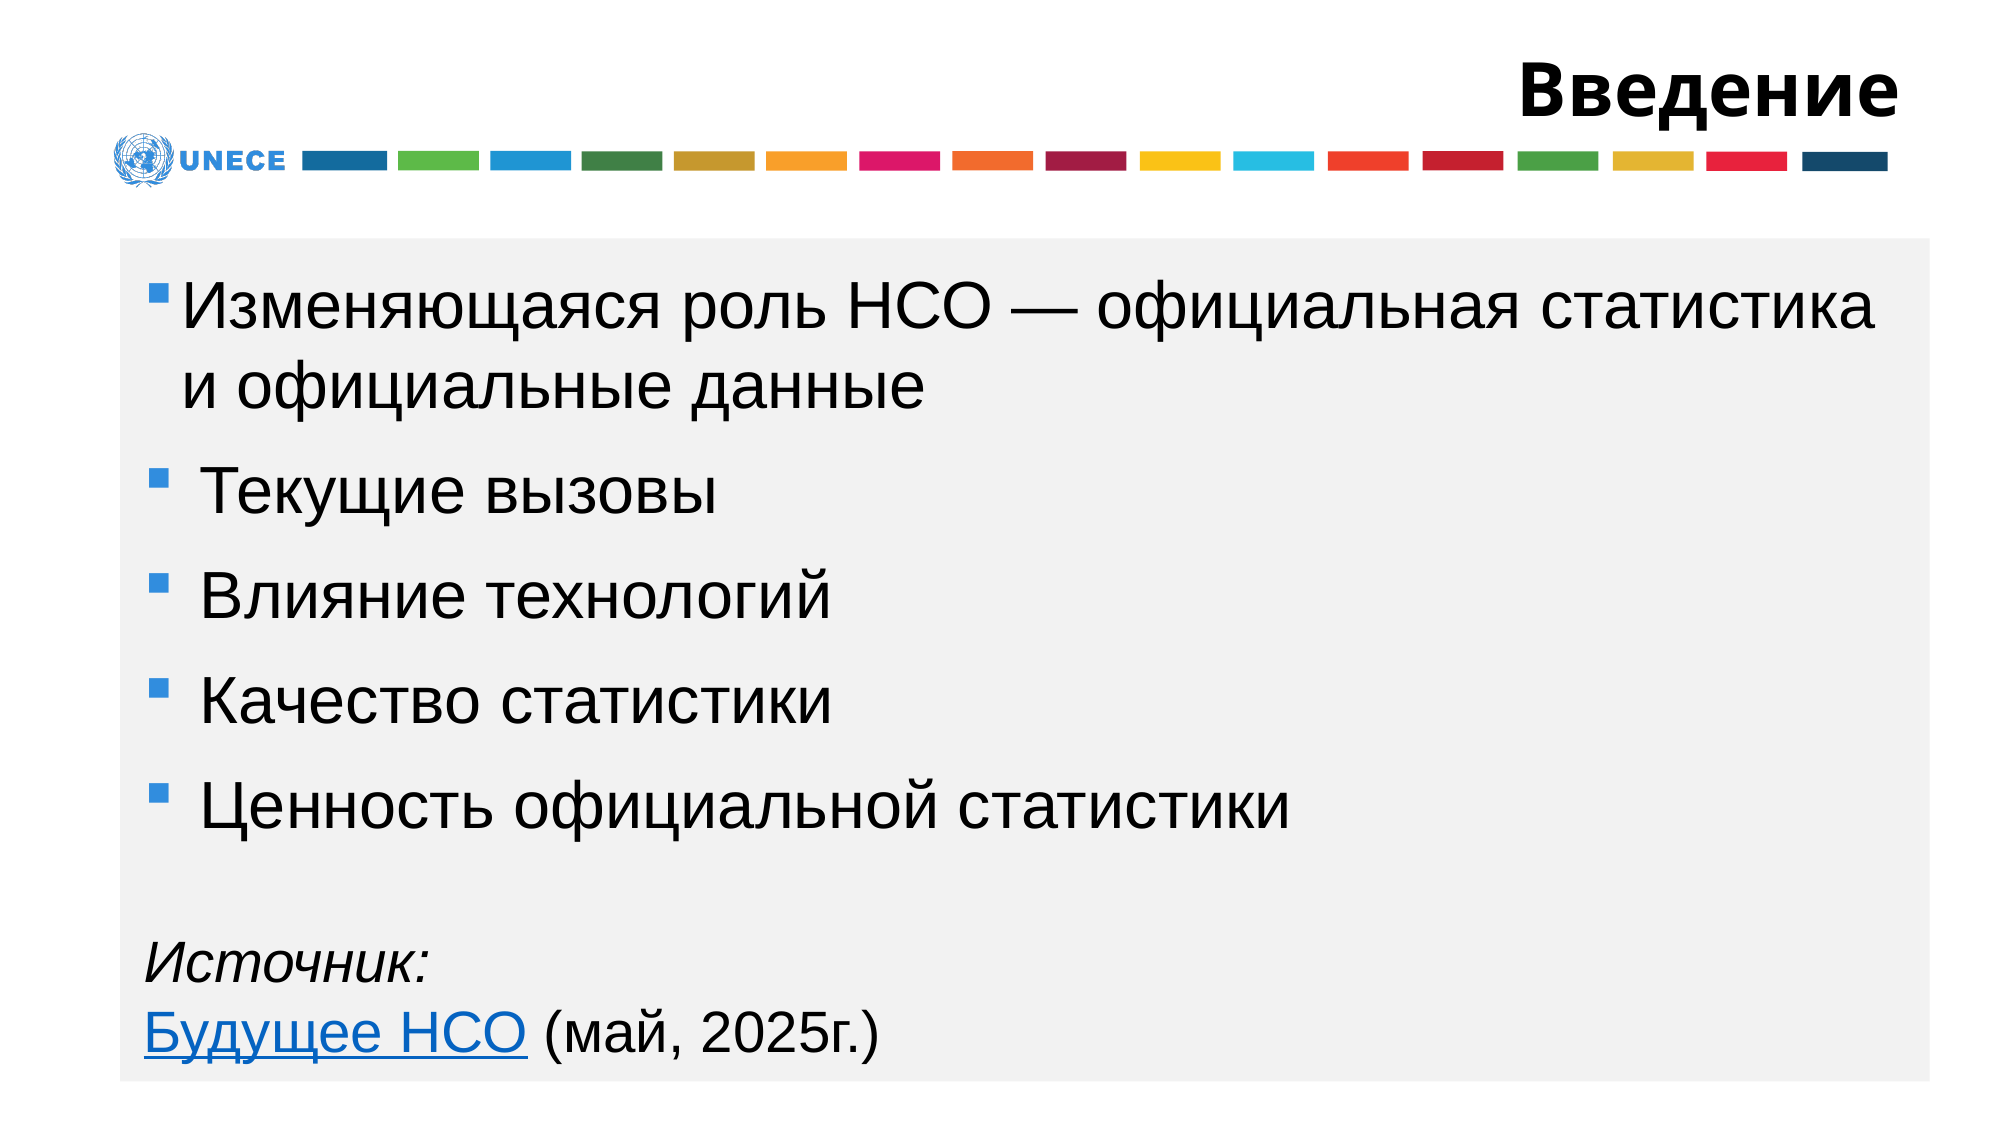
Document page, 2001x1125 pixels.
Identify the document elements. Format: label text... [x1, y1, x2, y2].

list Изменяющаяся роль НСО — официальная статистика и официальные данные Текущие вызовы Влияние технологий Качество статистики Ценность официальной статистики Источник: Будущее НСО (май, 2025г.) [120, 238, 1930, 1082]
picture [109, 160, 287, 188]
title Введение [49, 13, 1936, 160]
